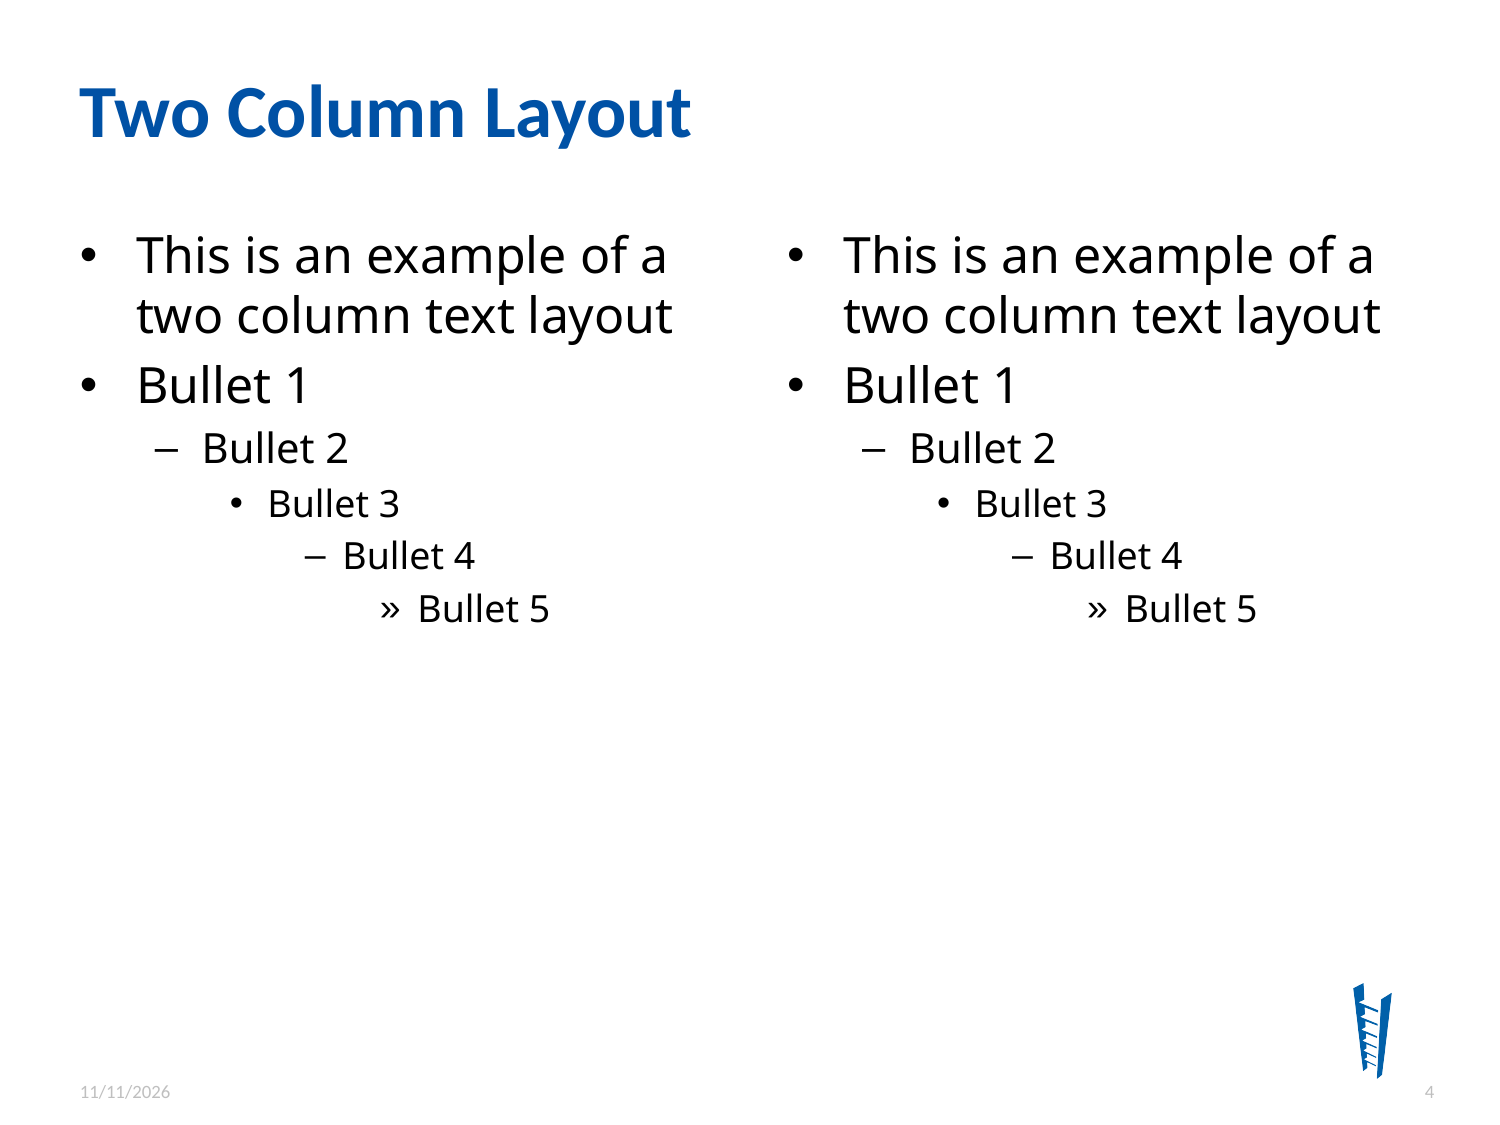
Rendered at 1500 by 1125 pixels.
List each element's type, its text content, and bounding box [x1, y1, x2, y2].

list This is an example of a two column text layout Bullet 1 Bullet 2 Bullet 3 Bullet 4 Bullet 5 This is an example of a two column text layout Bullet 1 Bullet 2 Bullet 3 Bullet 4 Bullet 5 [79, 216, 1435, 994]
title Two Column Layout [79, 44, 1435, 171]
picture [1353, 994, 1392, 1079]
